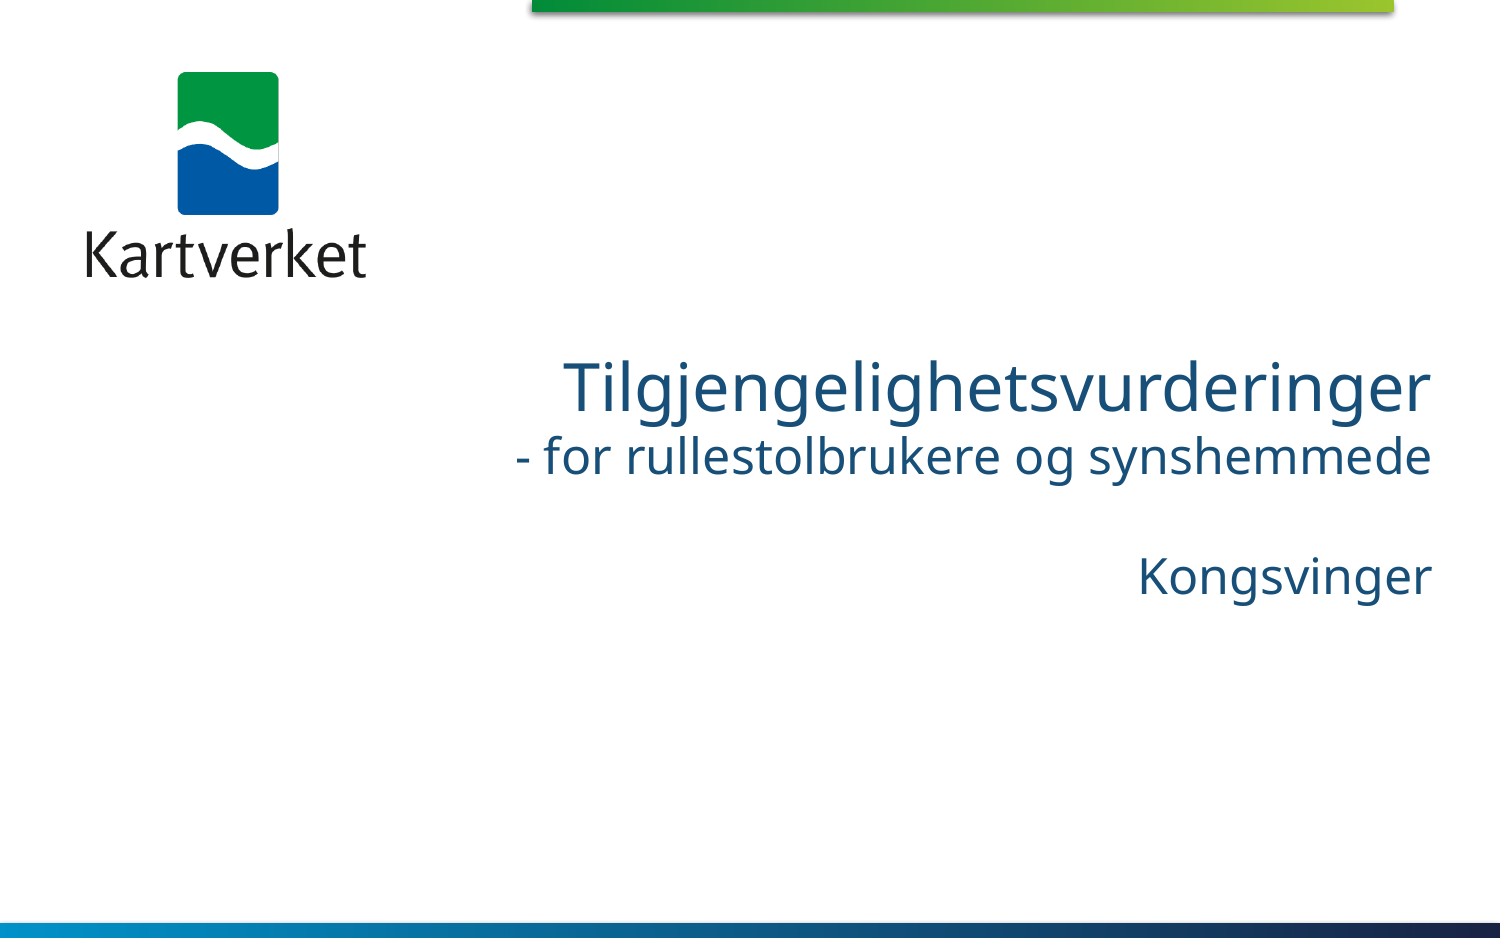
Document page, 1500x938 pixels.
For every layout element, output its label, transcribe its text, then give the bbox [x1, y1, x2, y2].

text_box Tilgjengelighetsvurderinger - for rullestolbrukere og synshemmede Kongsvinger [66, 337, 1449, 613]
